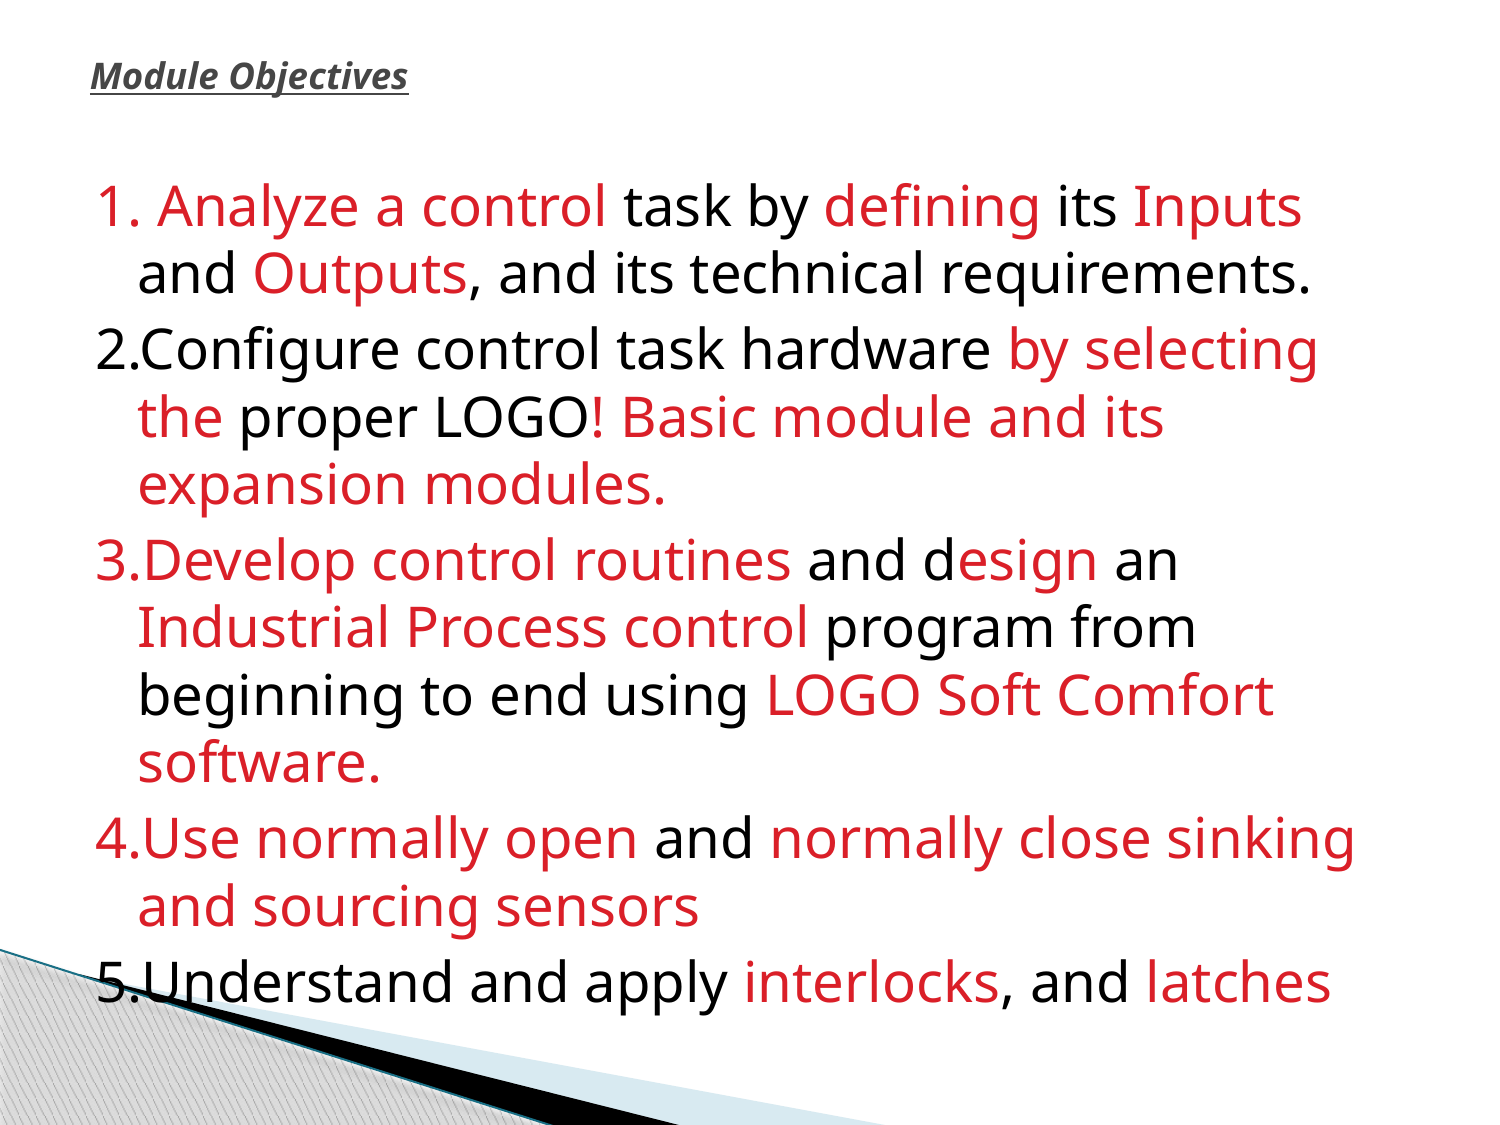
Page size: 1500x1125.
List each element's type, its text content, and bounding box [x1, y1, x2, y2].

title Module Objectives [75, 0, 1425, 150]
list 1. Analyze a control task by defining its Inputs and Outputs, and its technical requirements. 2.Configure control task hardware by selecting the proper LOGO! Basic module and its expansion modules. 3.Develop control routines and design an Industrial Process control program from beginning to end using LOGO Soft Comfort software. 4.Use normally open and normally close sinking and sourcing sensors 5.Understand and apply interlocks, and latches [62, 162, 1425, 1125]
